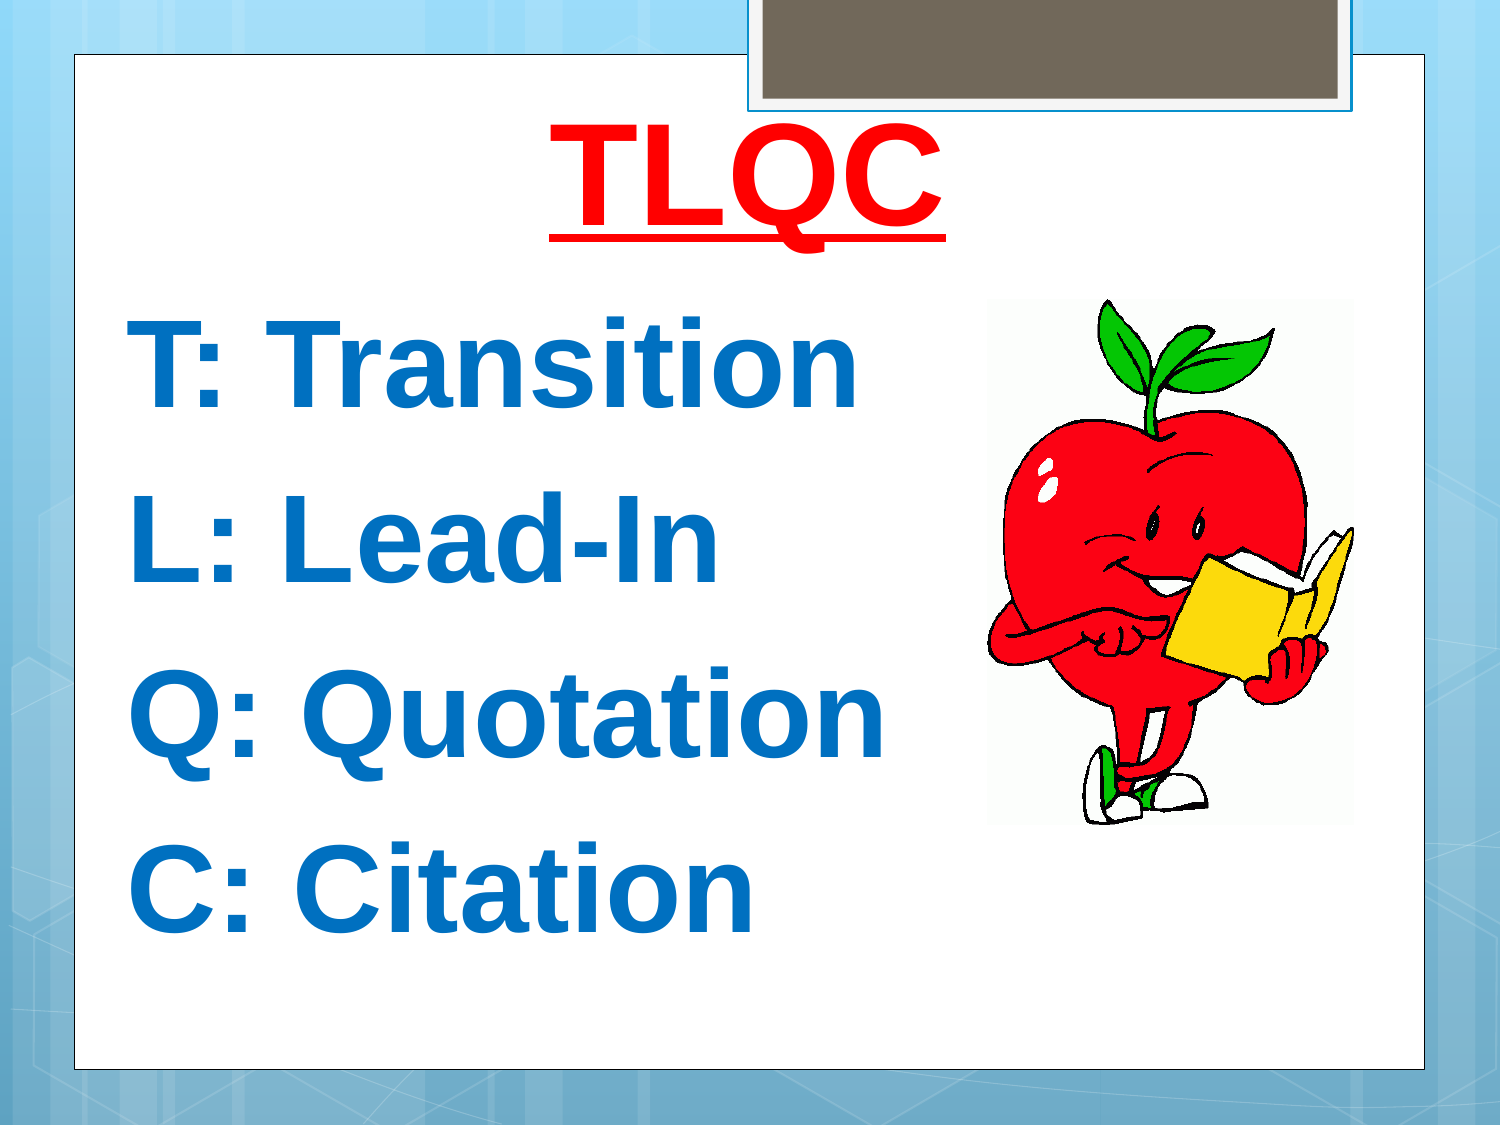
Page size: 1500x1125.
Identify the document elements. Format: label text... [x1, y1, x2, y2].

list T: Transition L: Lead-In Q: Quotation C: Citation [99, 275, 1212, 988]
title TLQC [171, 75, 1324, 263]
picture [987, 299, 1354, 826]
